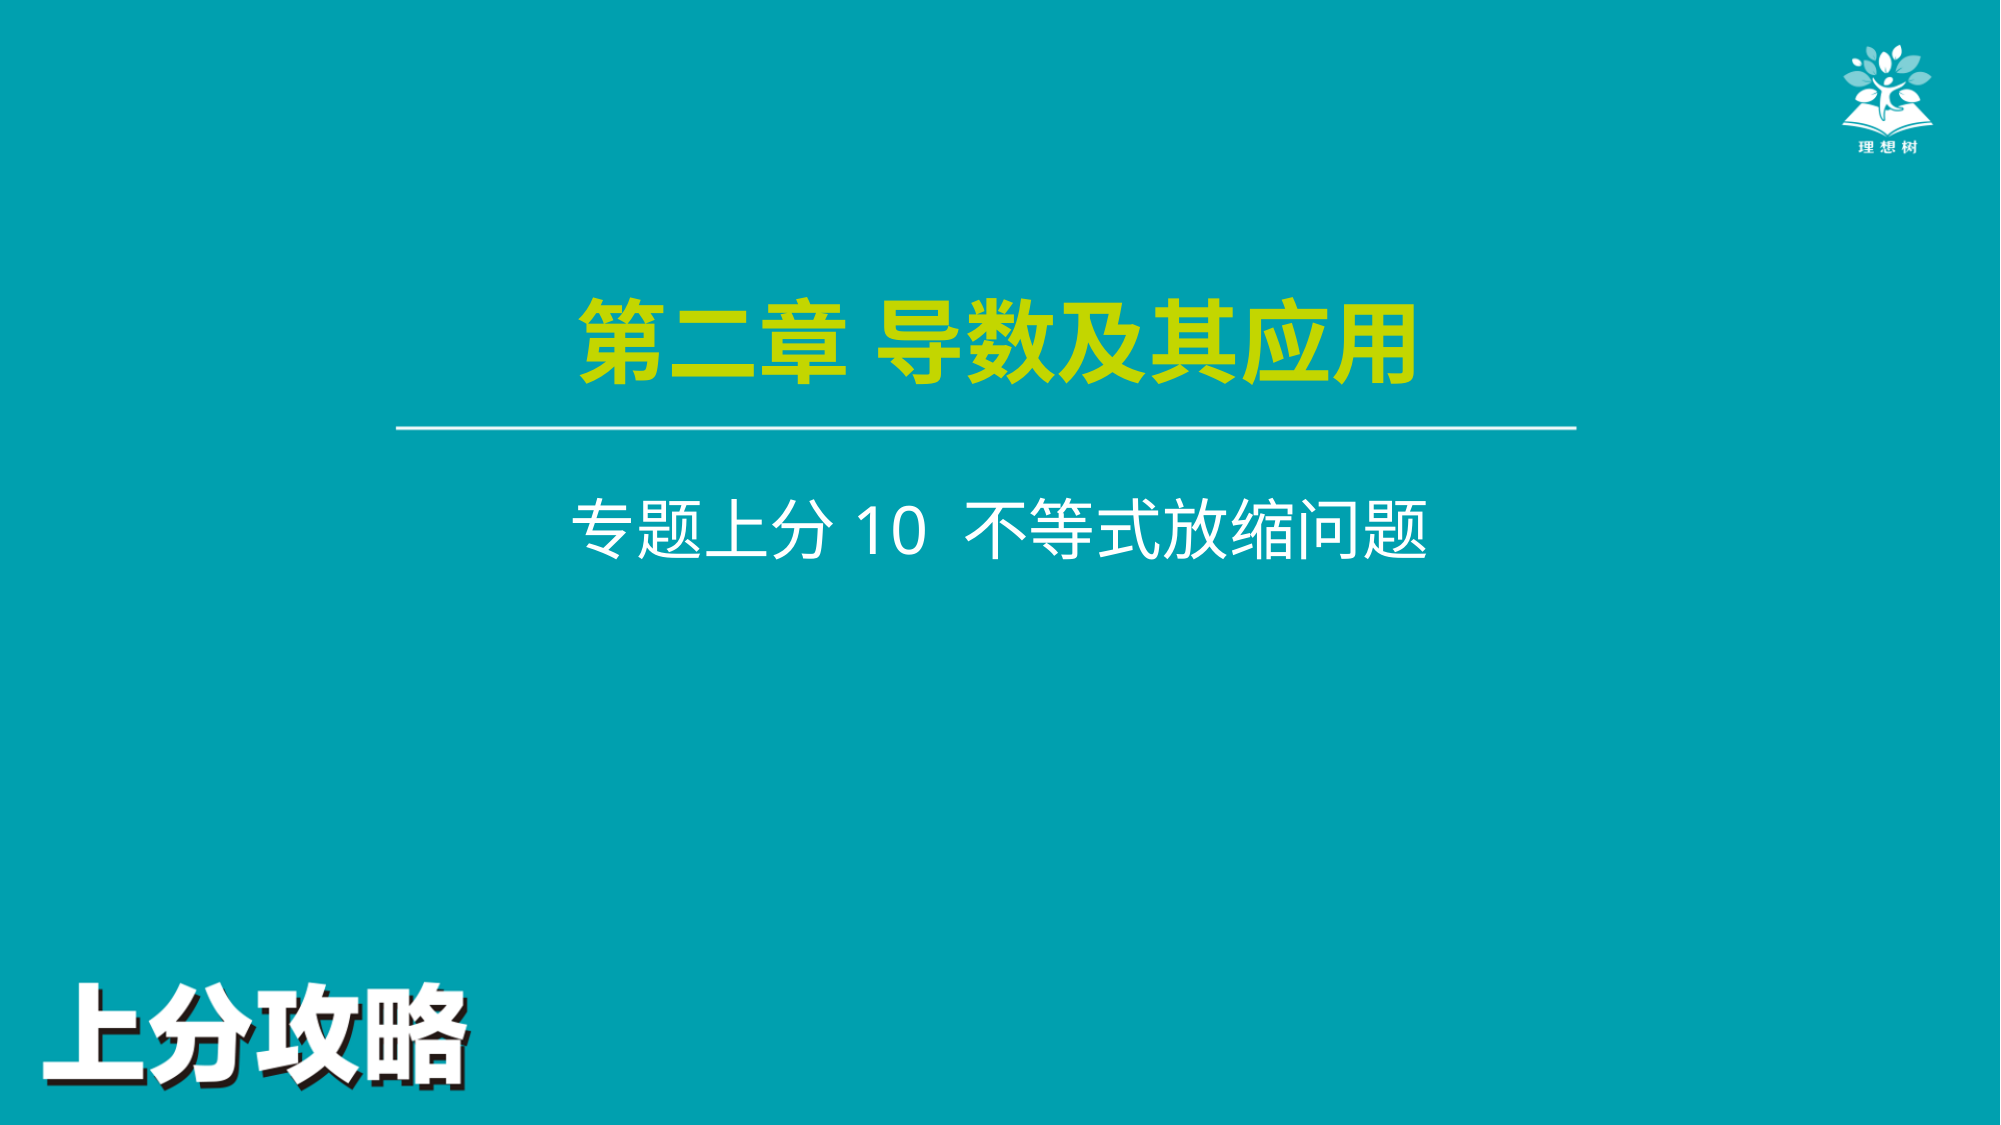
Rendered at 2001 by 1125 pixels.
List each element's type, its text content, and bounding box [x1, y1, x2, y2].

text_box 专题上分10 不等式放缩问题 [0, 472, 2000, 579]
picture [0, 413, 2000, 472]
text_box 第二章 导数及其应用 [0, 265, 2000, 413]
picture [0, 0, 2000, 265]
picture [0, 579, 2000, 1125]
